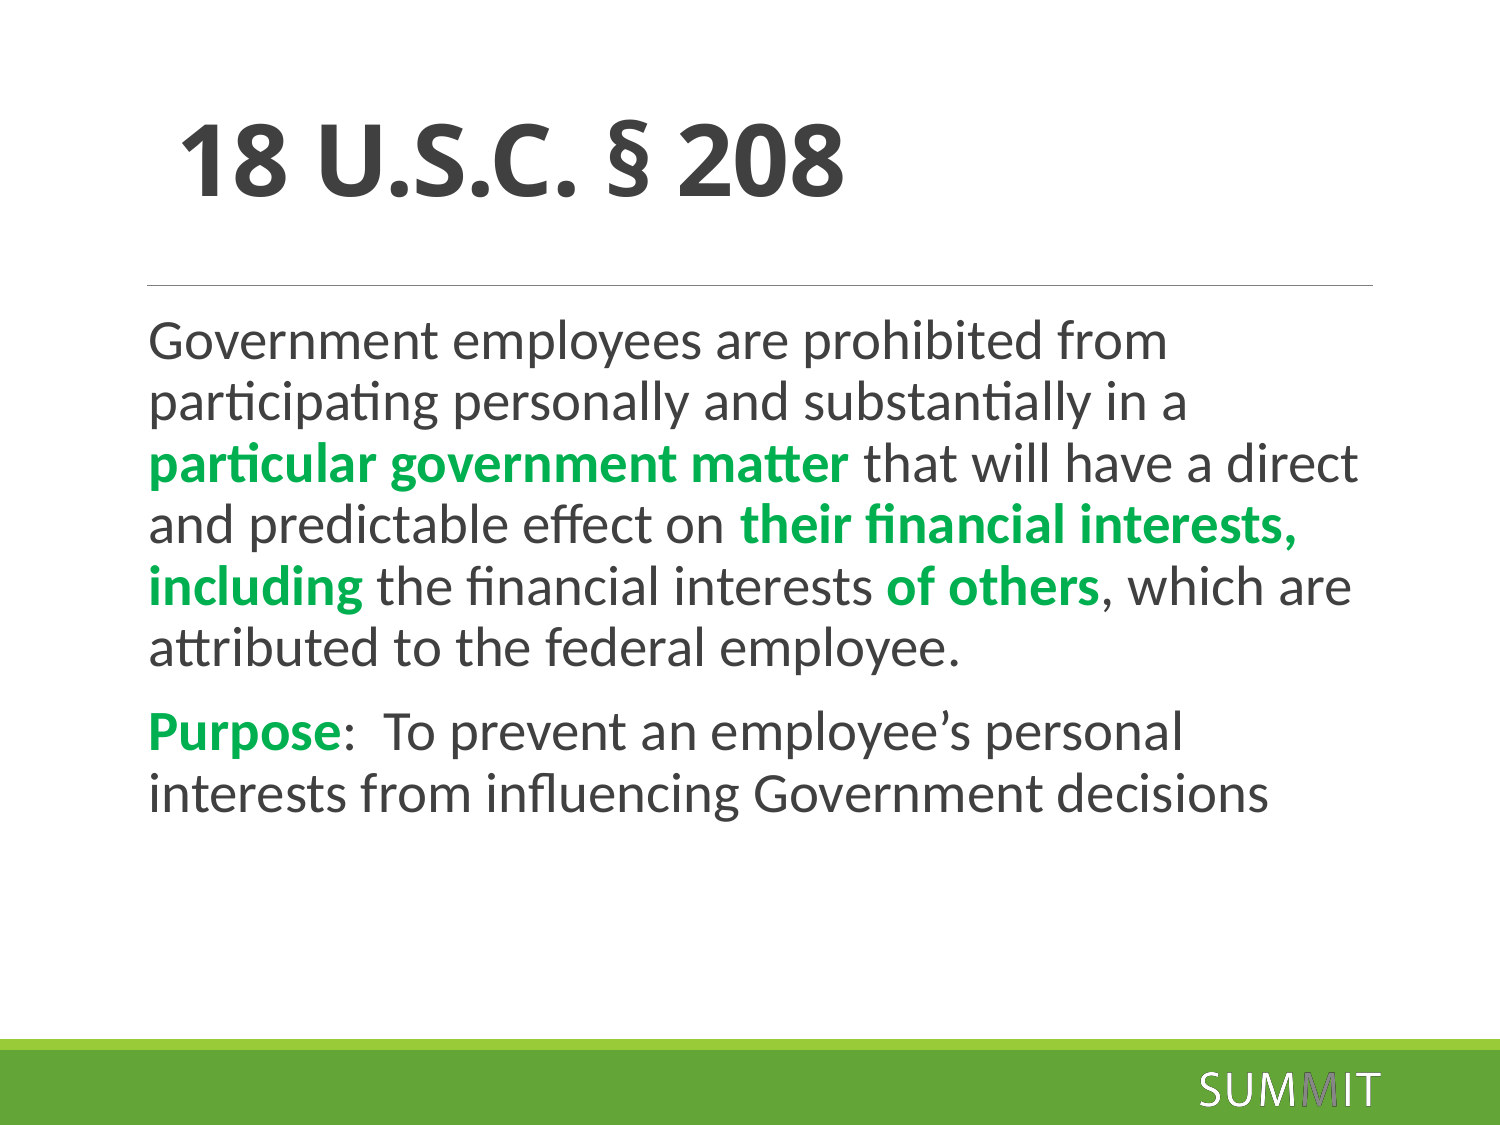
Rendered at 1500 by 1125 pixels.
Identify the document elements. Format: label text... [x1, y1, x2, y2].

picture [1196, 1024, 1386, 1125]
title 18 U.S.C. § 208 [135, 47, 1373, 285]
list Government employees are prohibited from participating personally and substantially in a particular government matter that will have a direct and predictable effect on their financial interests, including the financial interests of others, which are attributed to the federal employee. Purpose: To prevent an employee’s personal interests from influencing Government decisions [135, 302, 1373, 963]
